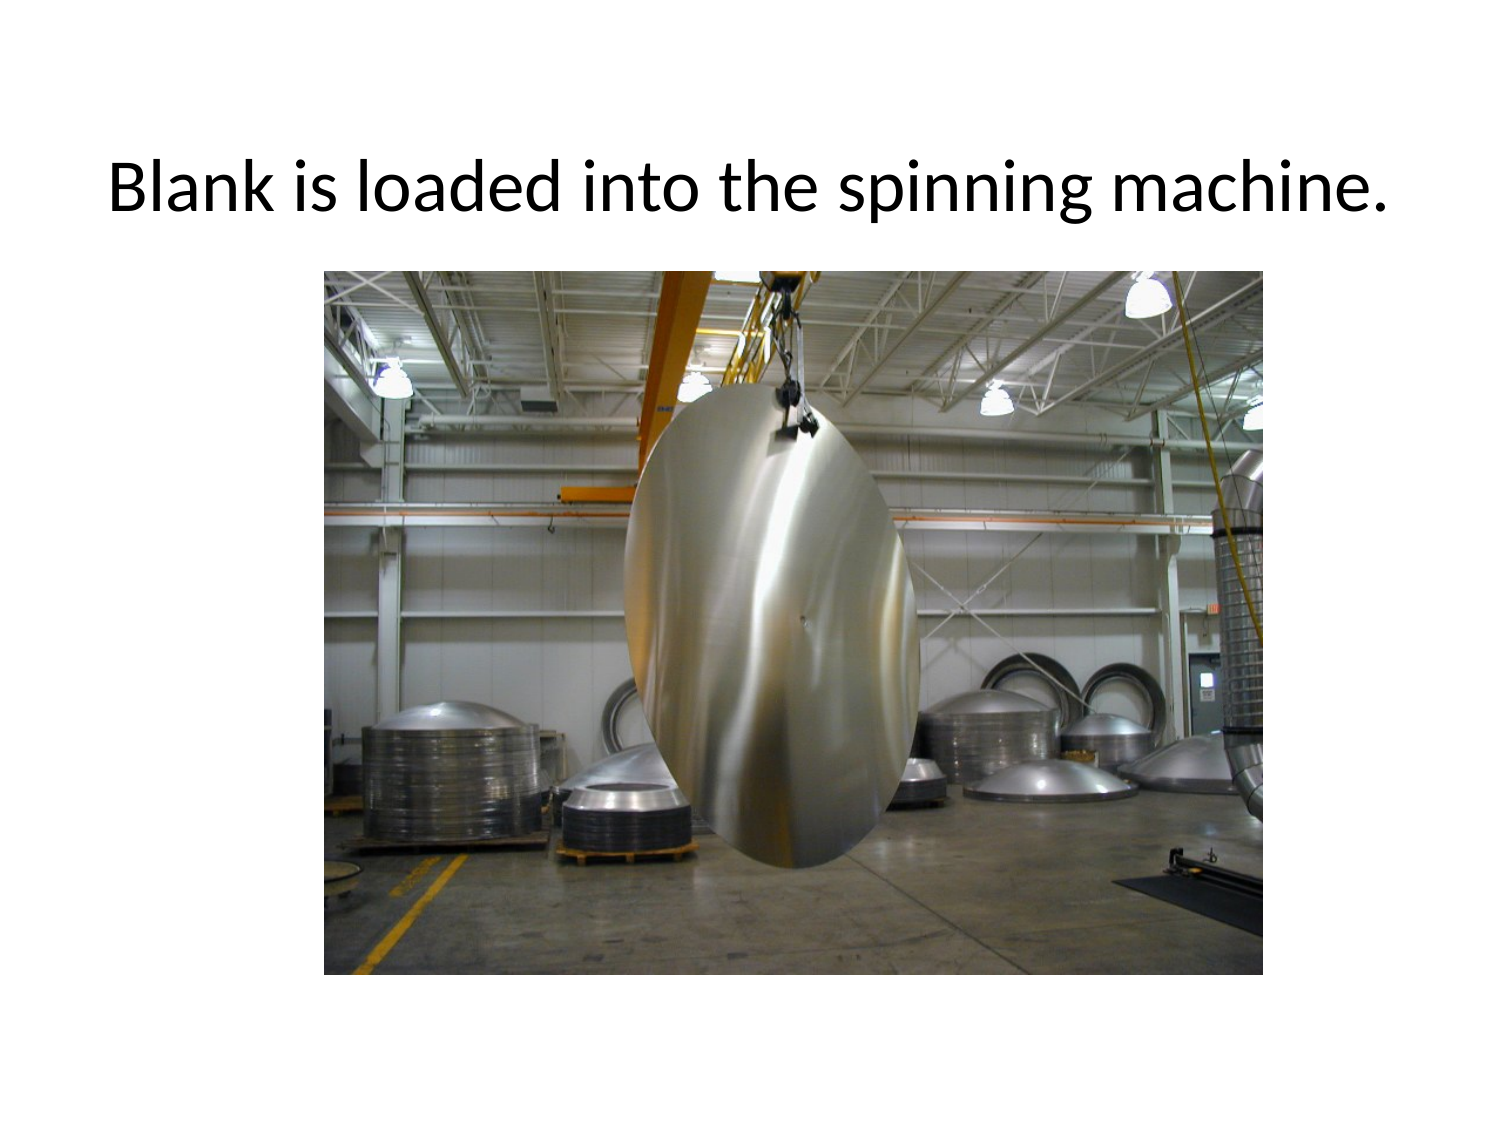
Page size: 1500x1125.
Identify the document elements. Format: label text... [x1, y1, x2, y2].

picture [324, 270, 1263, 975]
text_box Blank is loaded into the spinning machine. [74, 87, 1425, 275]
